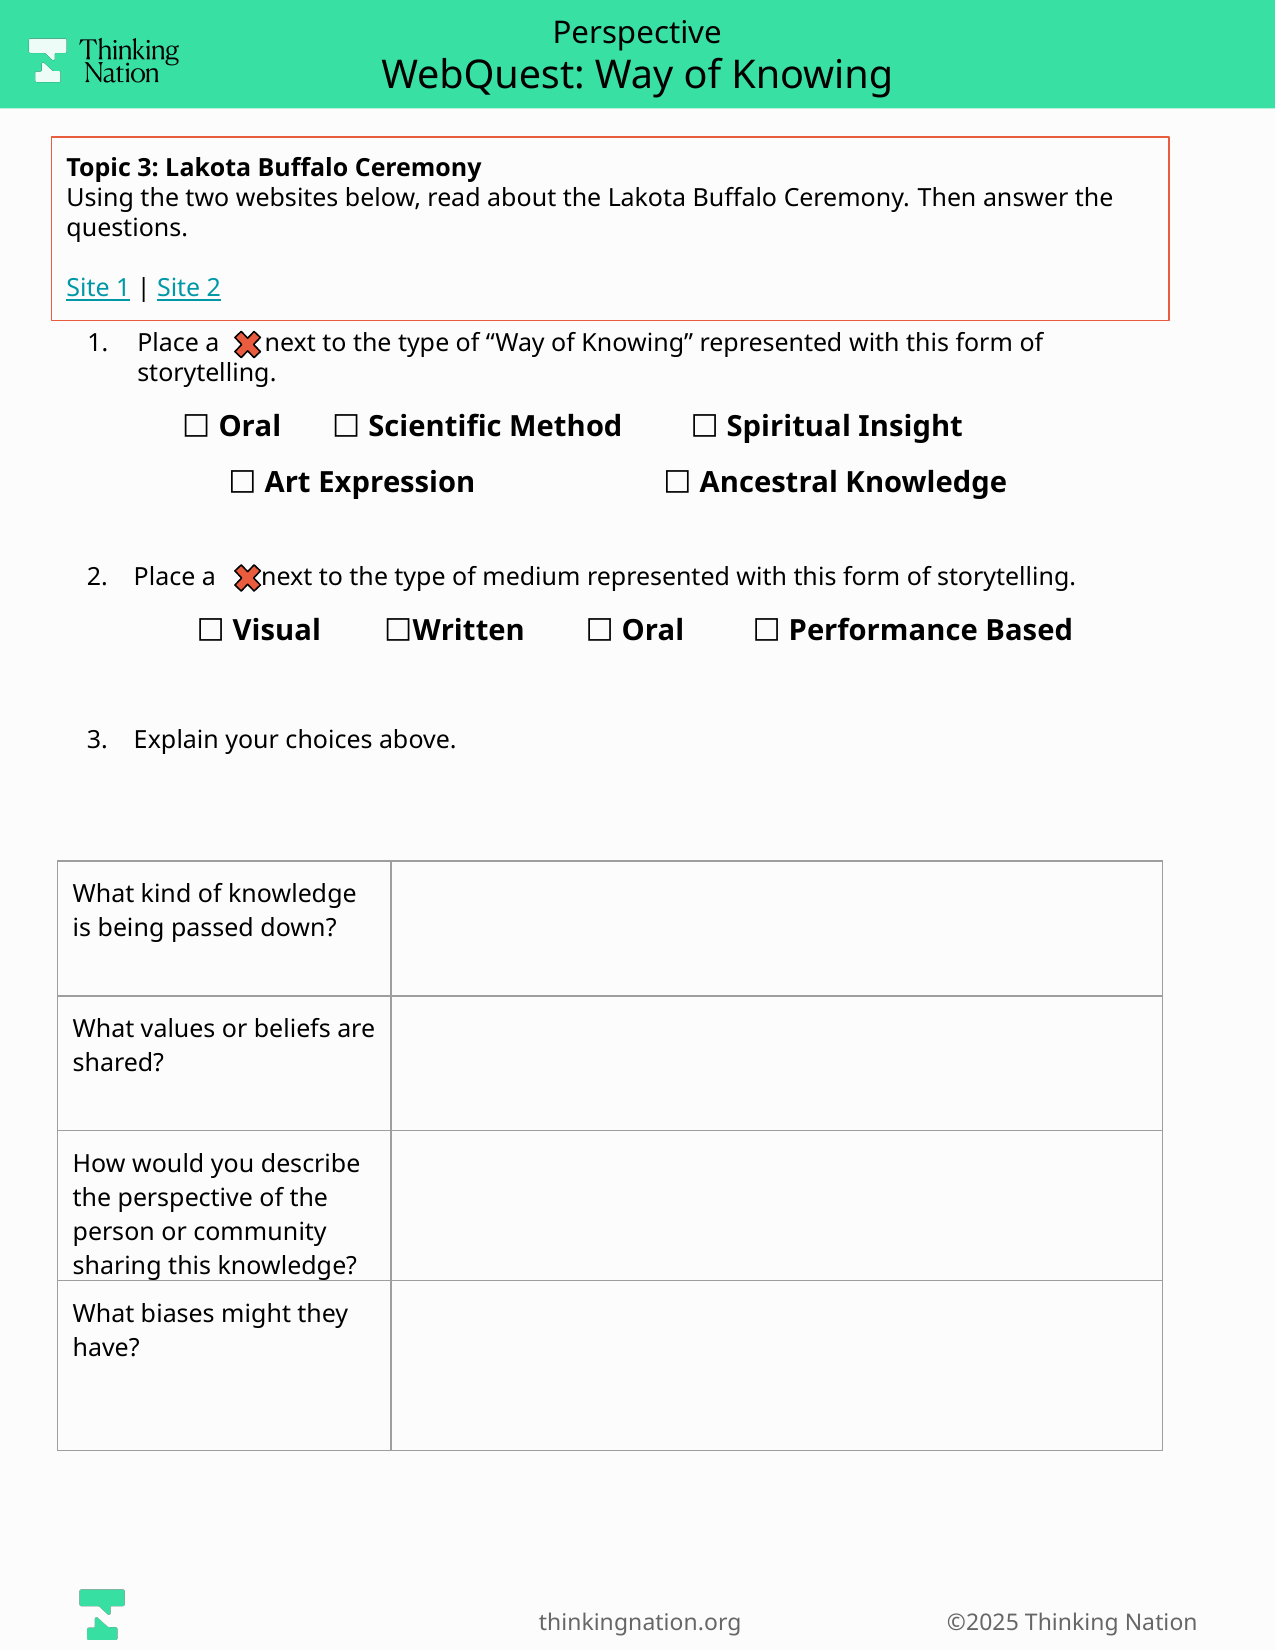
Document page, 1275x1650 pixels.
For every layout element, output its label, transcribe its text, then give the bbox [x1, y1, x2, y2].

table_cell [392, 997, 1162, 1130]
table_header [392, 862, 1162, 995]
table_header What kind of knowledge is being passed down? [58, 862, 390, 995]
text_box Topic 3: Lakota Buffalo Ceremony Using the two websites below, read about the Lakota Buffalo Ceremony. Then answer the questions. Site 1 | Site 2 [51, 136, 1170, 311]
table_cell [392, 1131, 1162, 1280]
text_box Place a next to the type of “Way of Knowing” represented with this form of storytelling. ⬜ Oral ⬜ Scientific Method ⬜ Spiritual Insight ⬜ Art Expression ⬜ Ancestral Knowledge [47, 311, 1173, 543]
text_box 2. Place a next to the type of medium represented with this form of storytelling. ⬜ Visual ⬜Written ⬜ Oral ⬜ Performance Based 3. Explain your choices above. [71, 545, 1198, 882]
table_cell What values or beliefs are shared? [58, 997, 390, 1130]
text_box [234, 331, 261, 358]
picture [12, 24, 184, 96]
text_box thinkingnation.org [489, 1592, 792, 1643]
text_box Perspective WebQuest: Way of Knowing [0, 0, 1275, 109]
table_cell [392, 1281, 1162, 1450]
text_box ©2025 Thinking Nation [912, 1592, 1214, 1643]
table_cell How would you describe the perspective of the person or community sharing this knowledge? [58, 1131, 390, 1280]
text_box [234, 564, 261, 592]
picture [66, 1578, 138, 1650]
table_cell What biases might they have? [58, 1281, 390, 1450]
